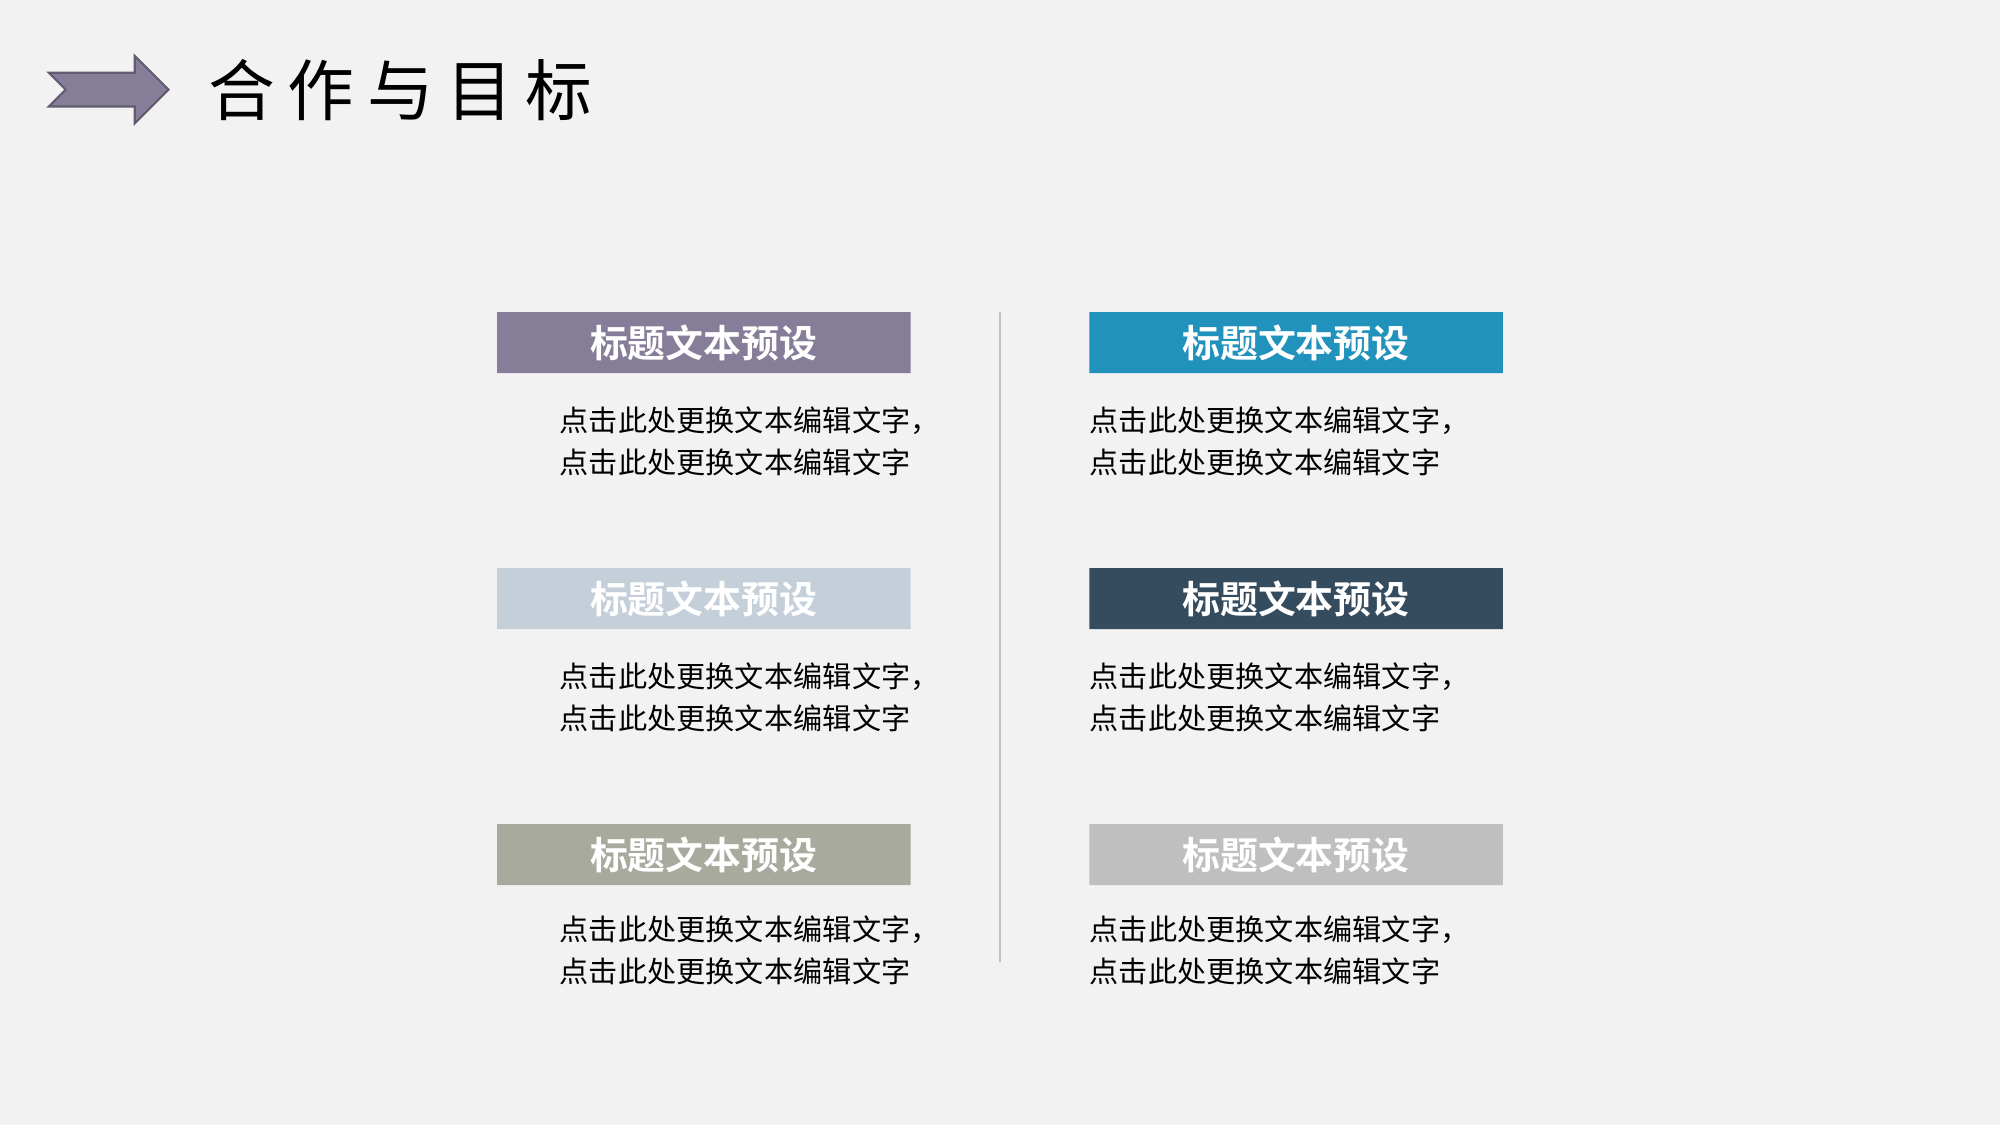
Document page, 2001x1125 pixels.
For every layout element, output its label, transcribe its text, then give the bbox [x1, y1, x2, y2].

text_box 合作与目标 [193, 41, 789, 137]
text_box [497, 312, 1503, 1000]
text_box [46, 53, 170, 126]
